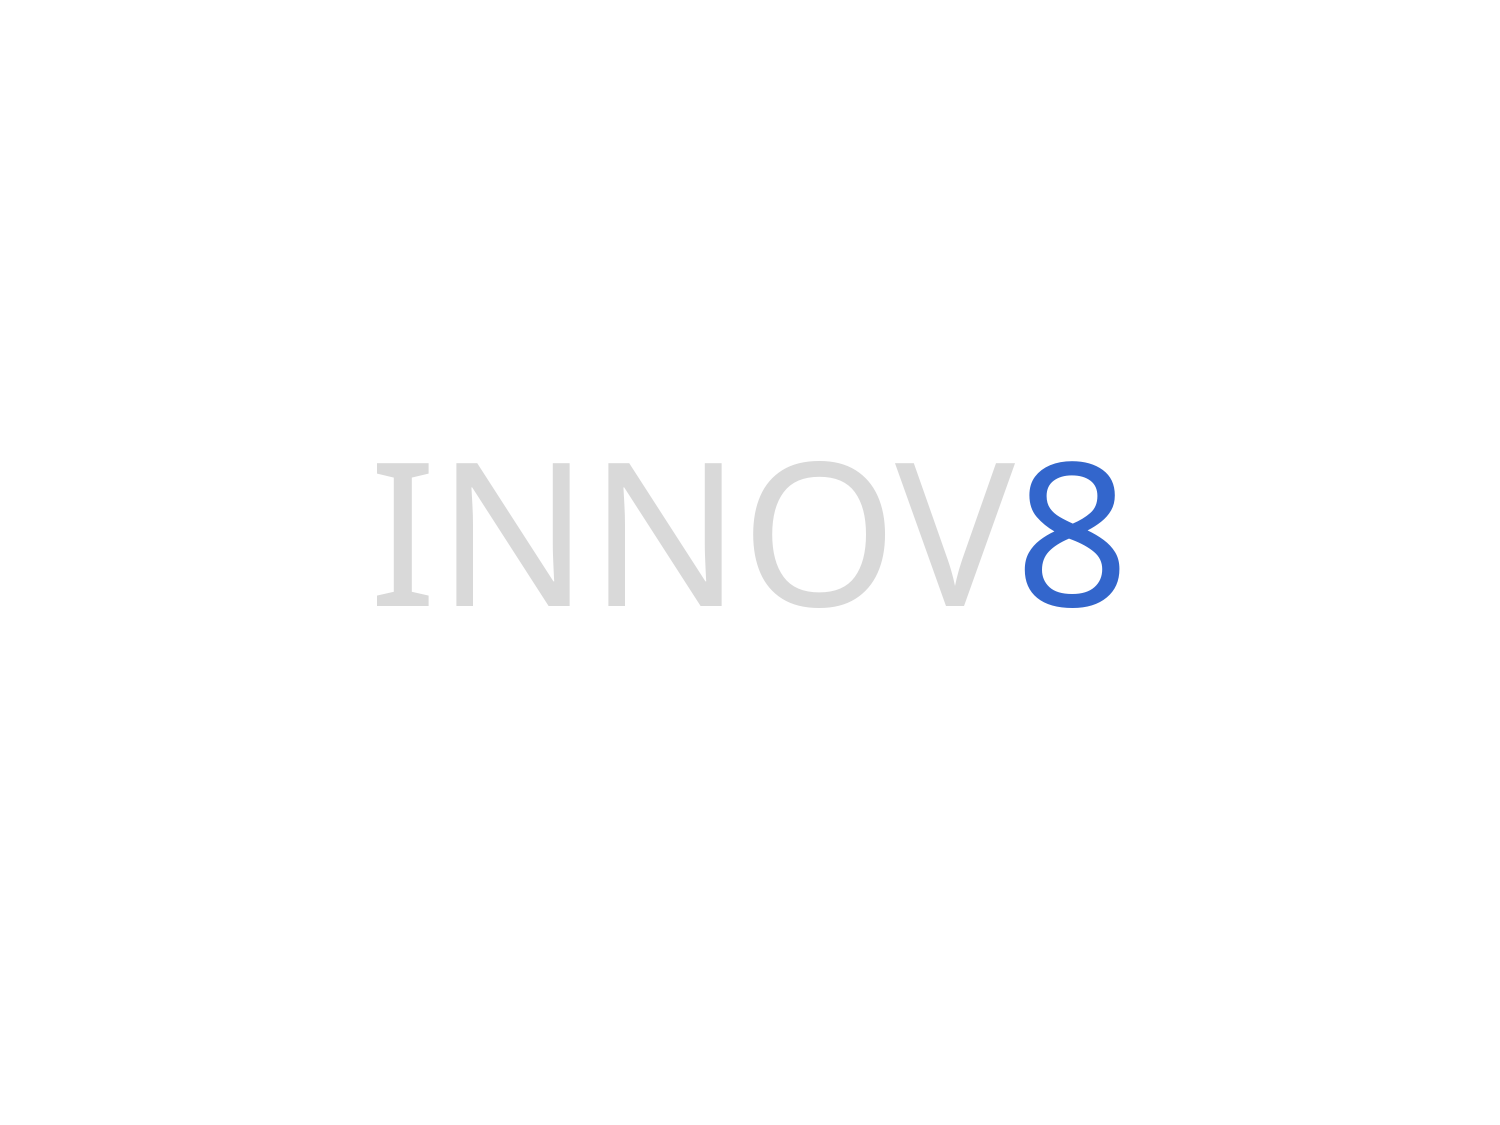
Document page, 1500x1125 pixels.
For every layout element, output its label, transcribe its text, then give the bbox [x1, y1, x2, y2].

title INNOV8 [75, 45, 1425, 1008]
